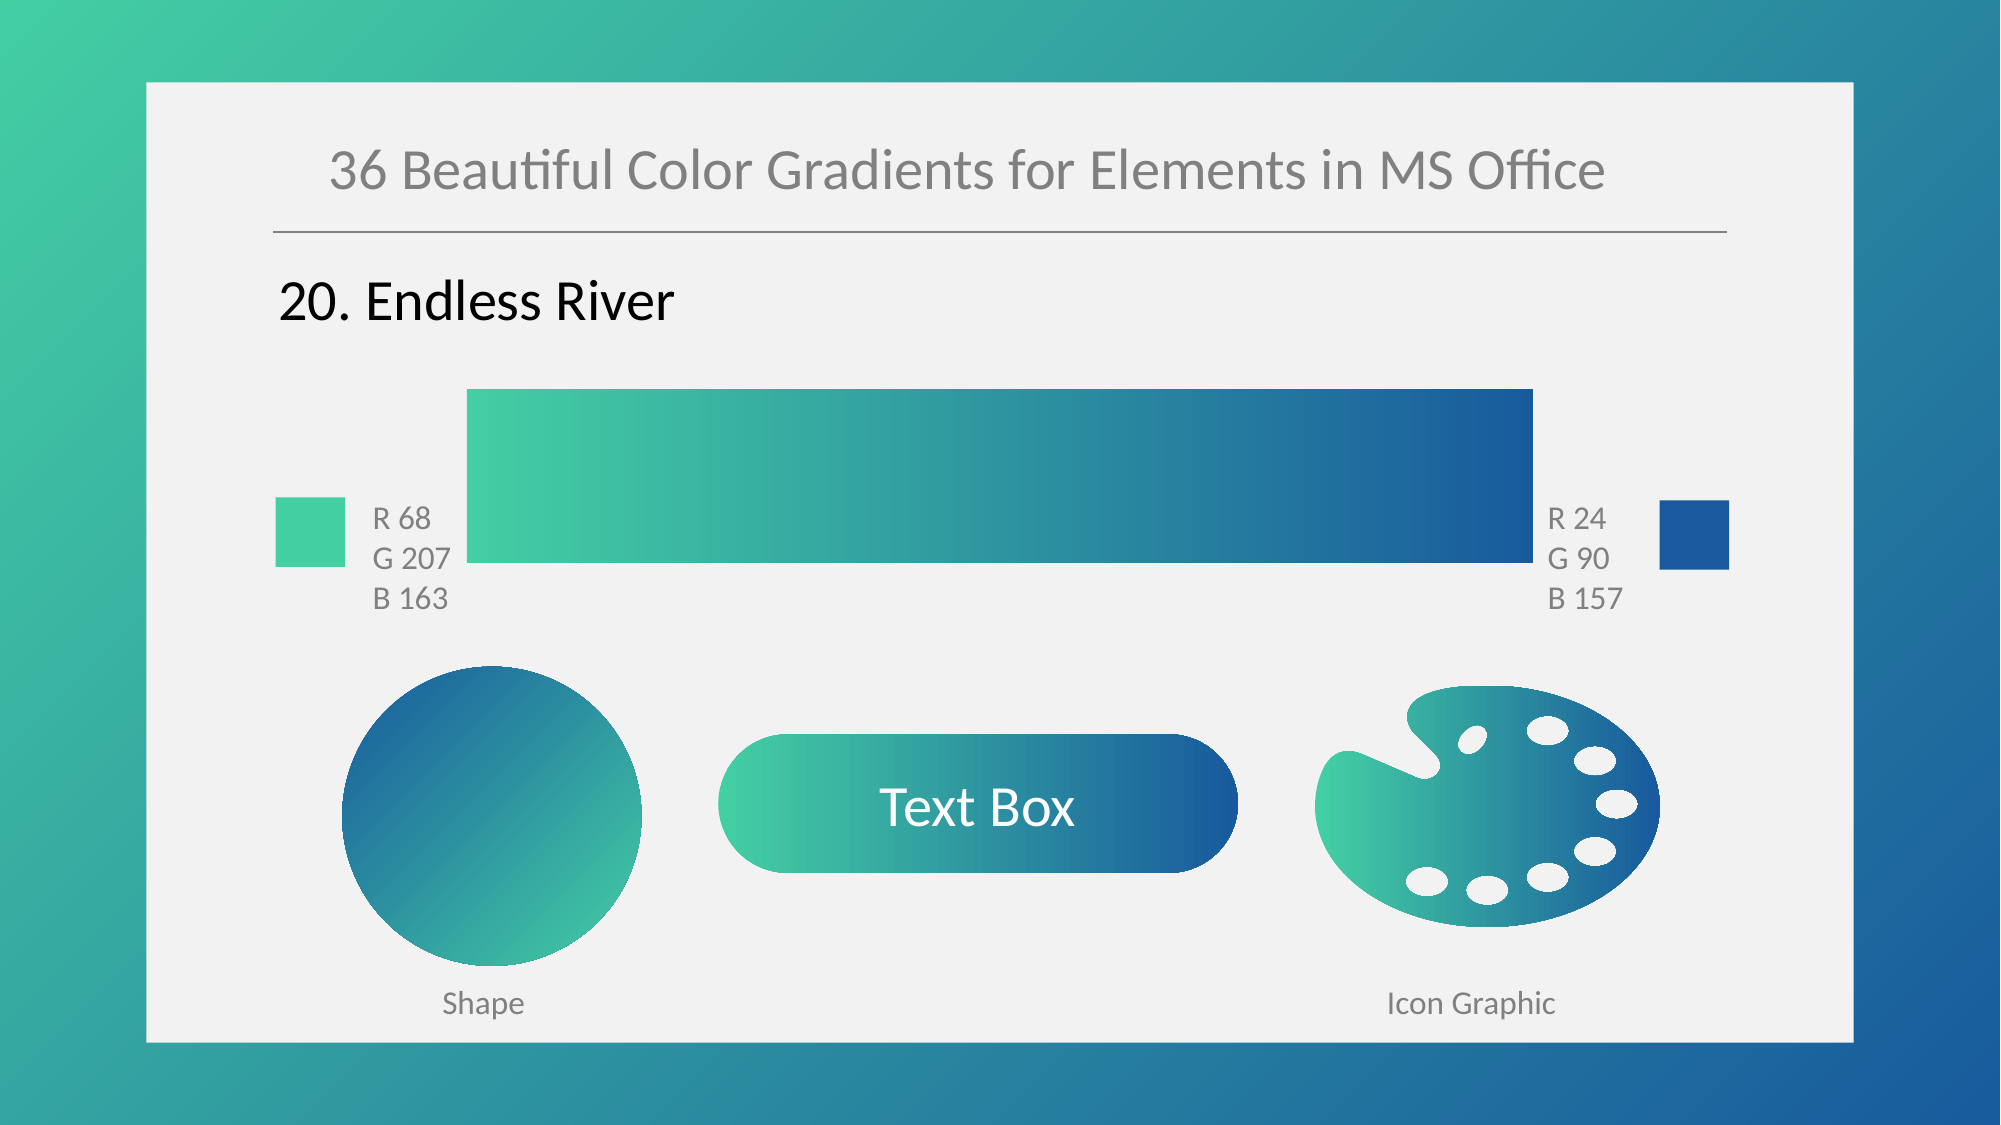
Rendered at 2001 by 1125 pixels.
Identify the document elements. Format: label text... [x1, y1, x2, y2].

text_box R 24 G 90 B 157 [1533, 488, 1660, 624]
text_box Icon Graphic [1372, 973, 1603, 1029]
text_box [1312, 683, 1662, 930]
text_box 36 Beautiful Color Gradients for Elements in MS Office [314, 123, 1908, 209]
text_box [340, 664, 644, 969]
text_box [465, 387, 1535, 565]
text_box Shape [427, 973, 555, 1029]
text_box [274, 495, 347, 569]
text_box R 68 G 207 B 163 [357, 488, 485, 624]
text_box [144, 80, 1856, 1045]
text_box 20. Endless River [263, 254, 691, 340]
text_box [1658, 498, 1731, 572]
text_box Text Box [716, 732, 1240, 875]
